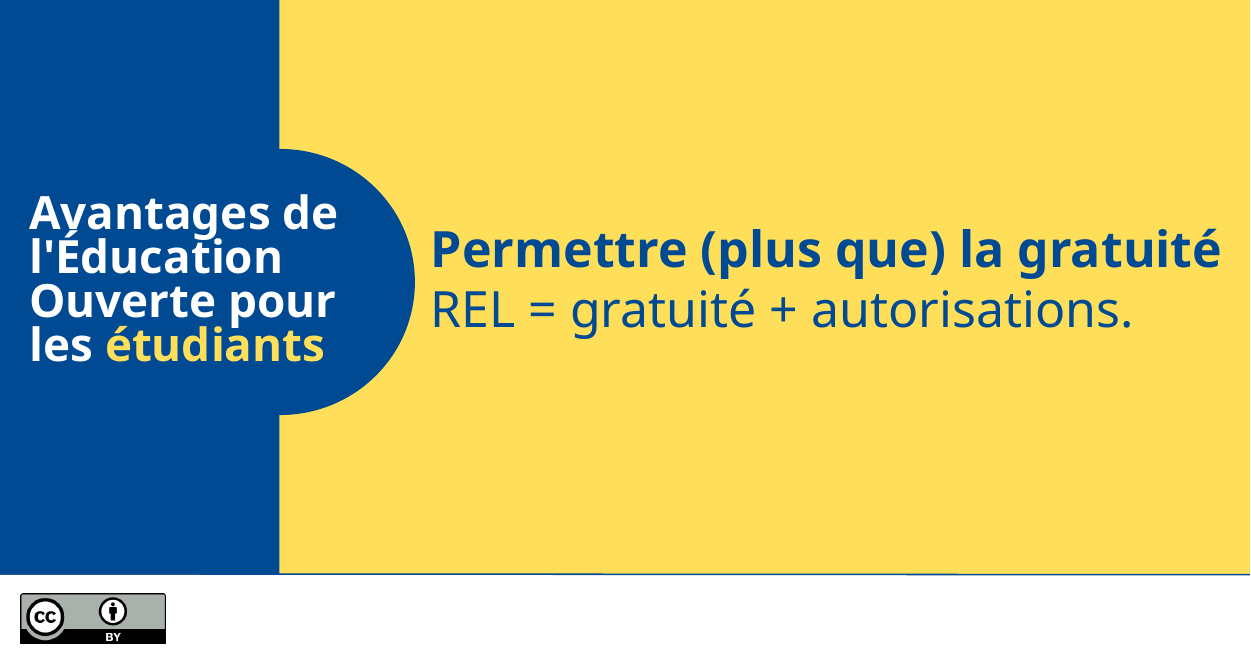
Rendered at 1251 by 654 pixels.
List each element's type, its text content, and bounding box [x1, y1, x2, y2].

text_box [0, 582, 1250, 654]
text_box [195, 148, 415, 416]
picture [20, 592, 166, 645]
text_box Permettre (plus que) la gratuité REL = gratuité + autorisations. [415, 202, 1250, 403]
text_box [0, 0, 280, 573]
text_box Avantages de l'Éducation Ouverte pour les étudiants [14, 179, 355, 385]
